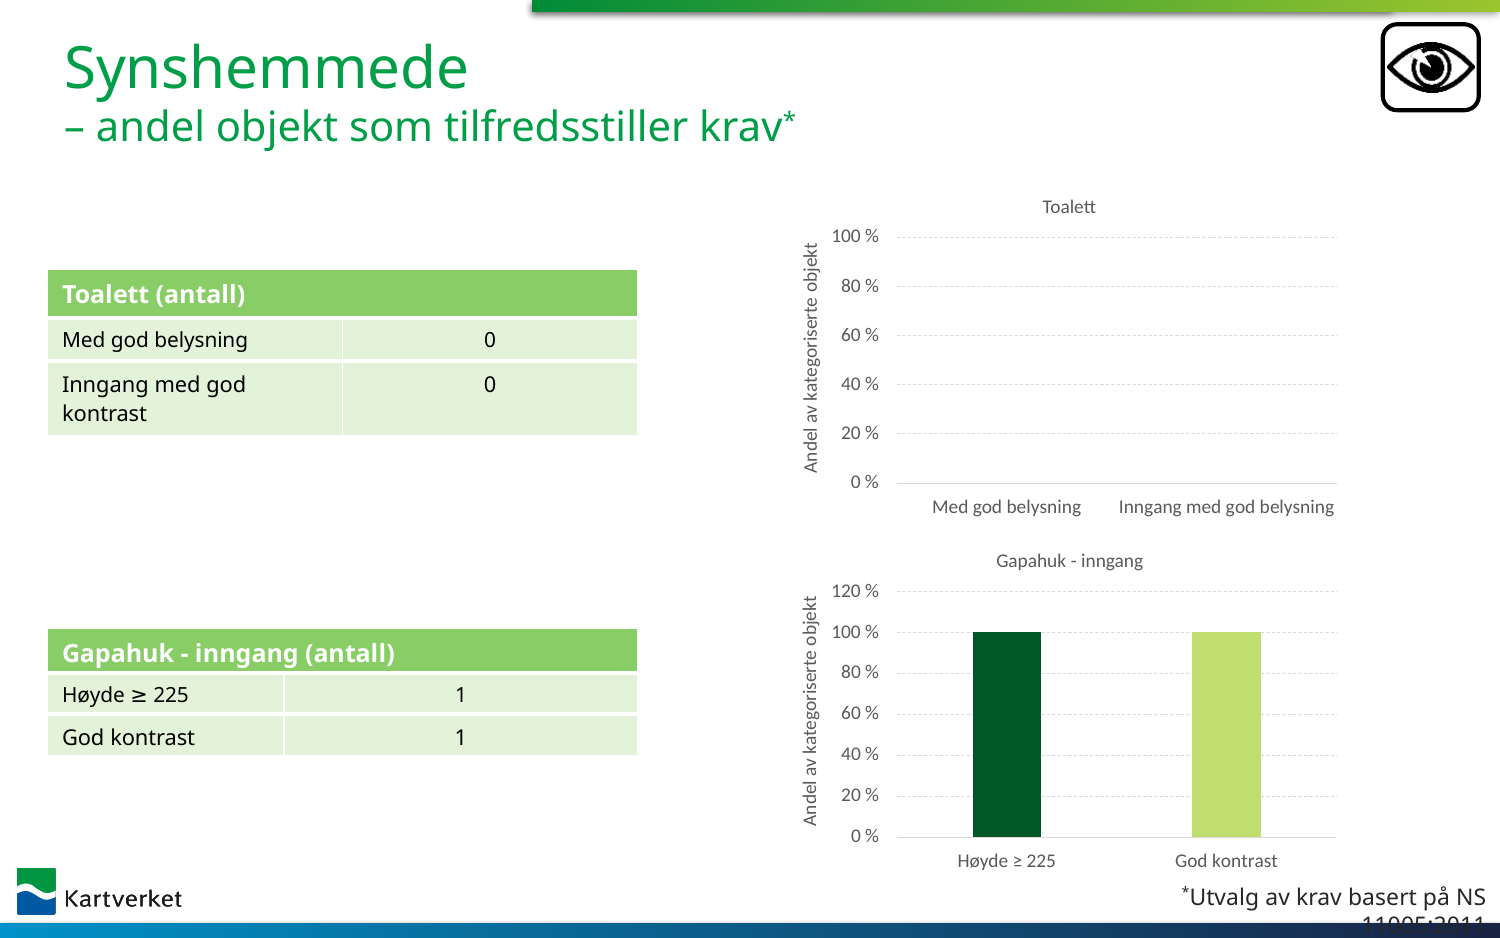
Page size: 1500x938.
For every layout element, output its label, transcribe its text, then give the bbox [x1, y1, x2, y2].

table_cell 0 [343, 363, 637, 435]
table_cell Med god belysning [48, 320, 342, 359]
picture [791, 541, 1348, 880]
text_box Synshemmede – andel objekt som tilfredsstiller krav* [49, 24, 1431, 158]
table_cell Inngang med god kontrast [48, 363, 342, 435]
table_cell God kontrast [48, 716, 283, 755]
table_cell 1 [285, 675, 637, 712]
table_cell 0 [343, 320, 637, 359]
table_header Gapahuk - inngang (antall) [48, 629, 637, 671]
table_cell 1 [285, 716, 637, 755]
text_box *Utvalg av krav basert på NS 11005:2011 [1068, 873, 1500, 938]
table_header Toalett (antall) [48, 270, 637, 316]
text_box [1382, 24, 1480, 111]
table_cell Høyde ≥ 225 [48, 675, 283, 712]
picture [791, 187, 1348, 526]
